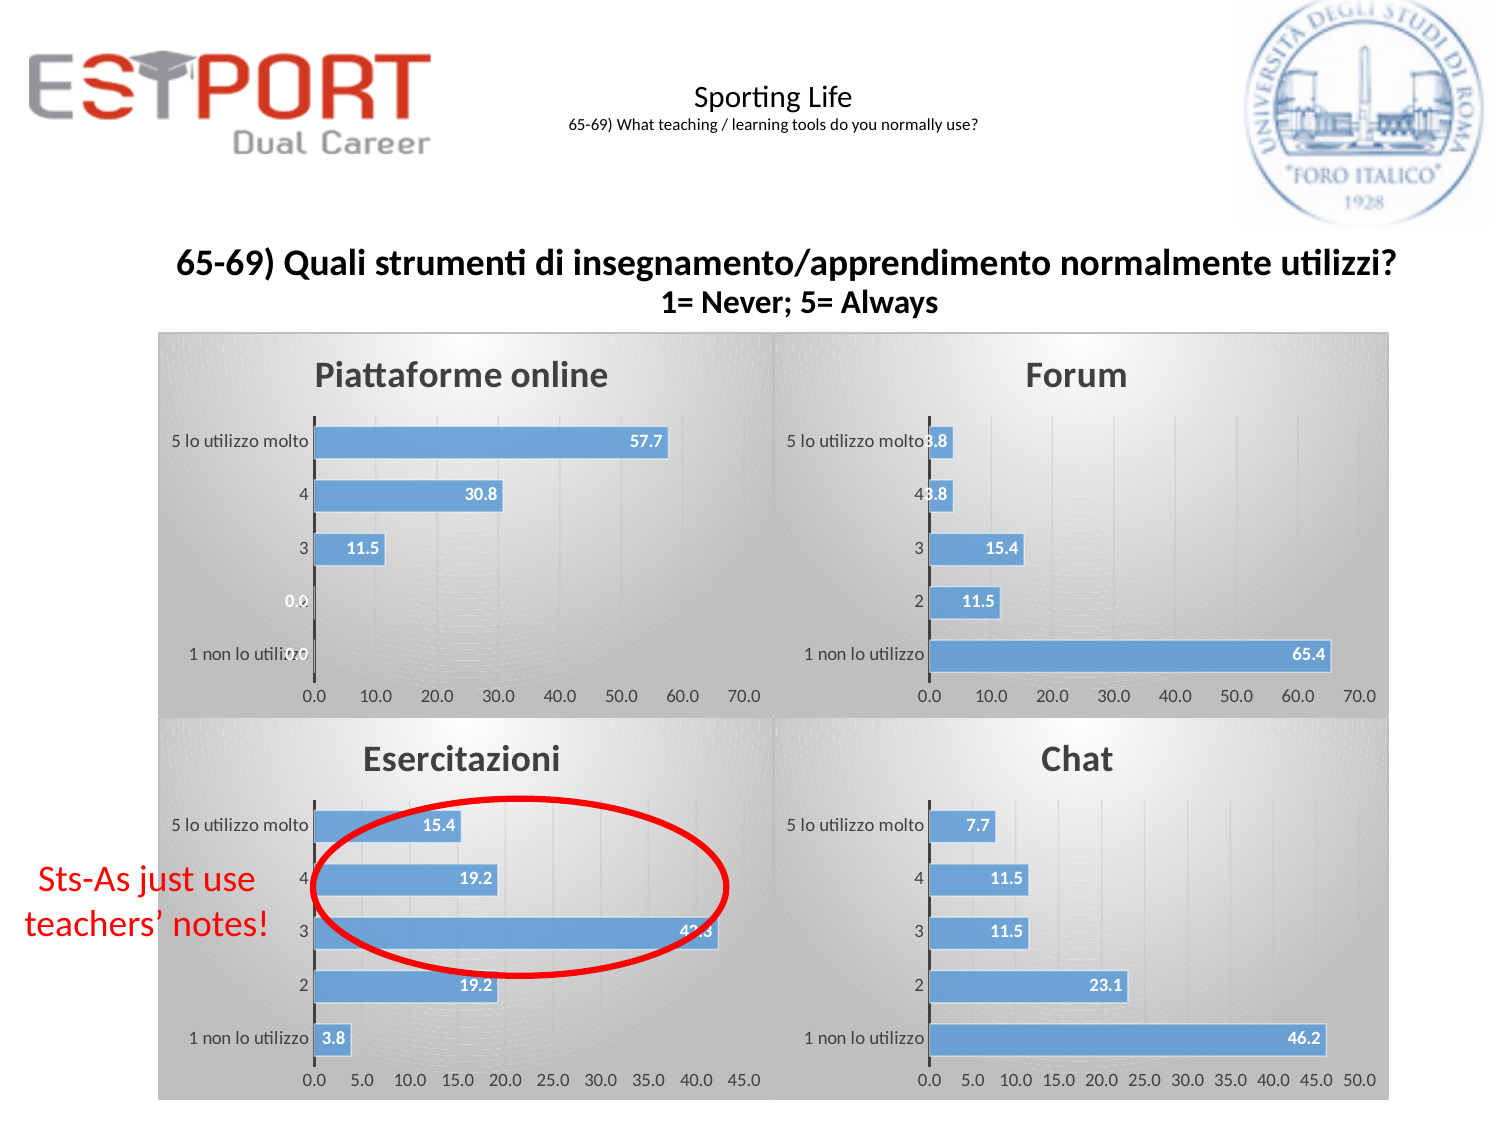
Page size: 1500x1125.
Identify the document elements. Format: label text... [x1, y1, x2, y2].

title Sporting Life 65-69) What teaching / learning tools do you normally use? [440, 30, 1228, 143]
picture [1233, 0, 1498, 232]
chart [157, 331, 1390, 1101]
text_box 65-69) Quali strumenti di insegnamento/apprendimento normalmente utilizzi? [161, 230, 1414, 291]
text_box Sts-As just use teachers’ notes! [0, 846, 152, 952]
text_box 1= Never; 5= Always [645, 273, 954, 328]
picture [29, 5, 436, 186]
